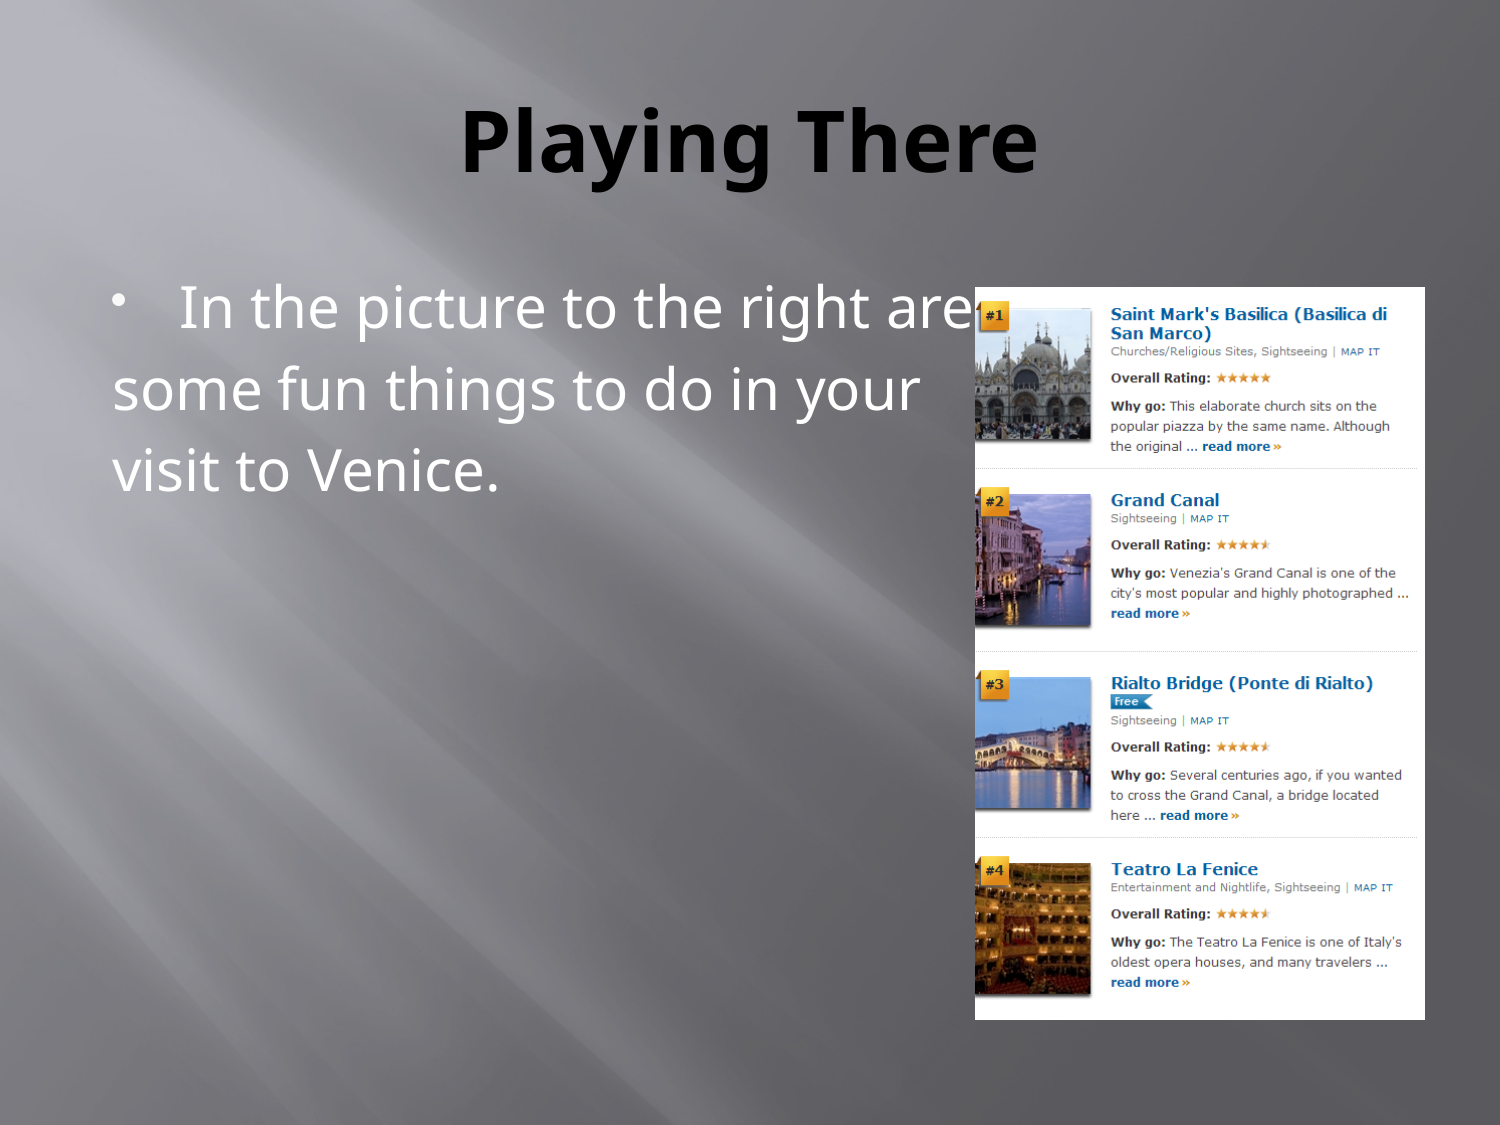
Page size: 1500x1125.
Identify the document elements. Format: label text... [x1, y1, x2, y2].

list In the picture to the right are some fun things to do in your visit to Venice. [75, 262, 1425, 1035]
picture [974, 287, 1426, 1020]
title Playing There [75, 45, 1425, 233]
